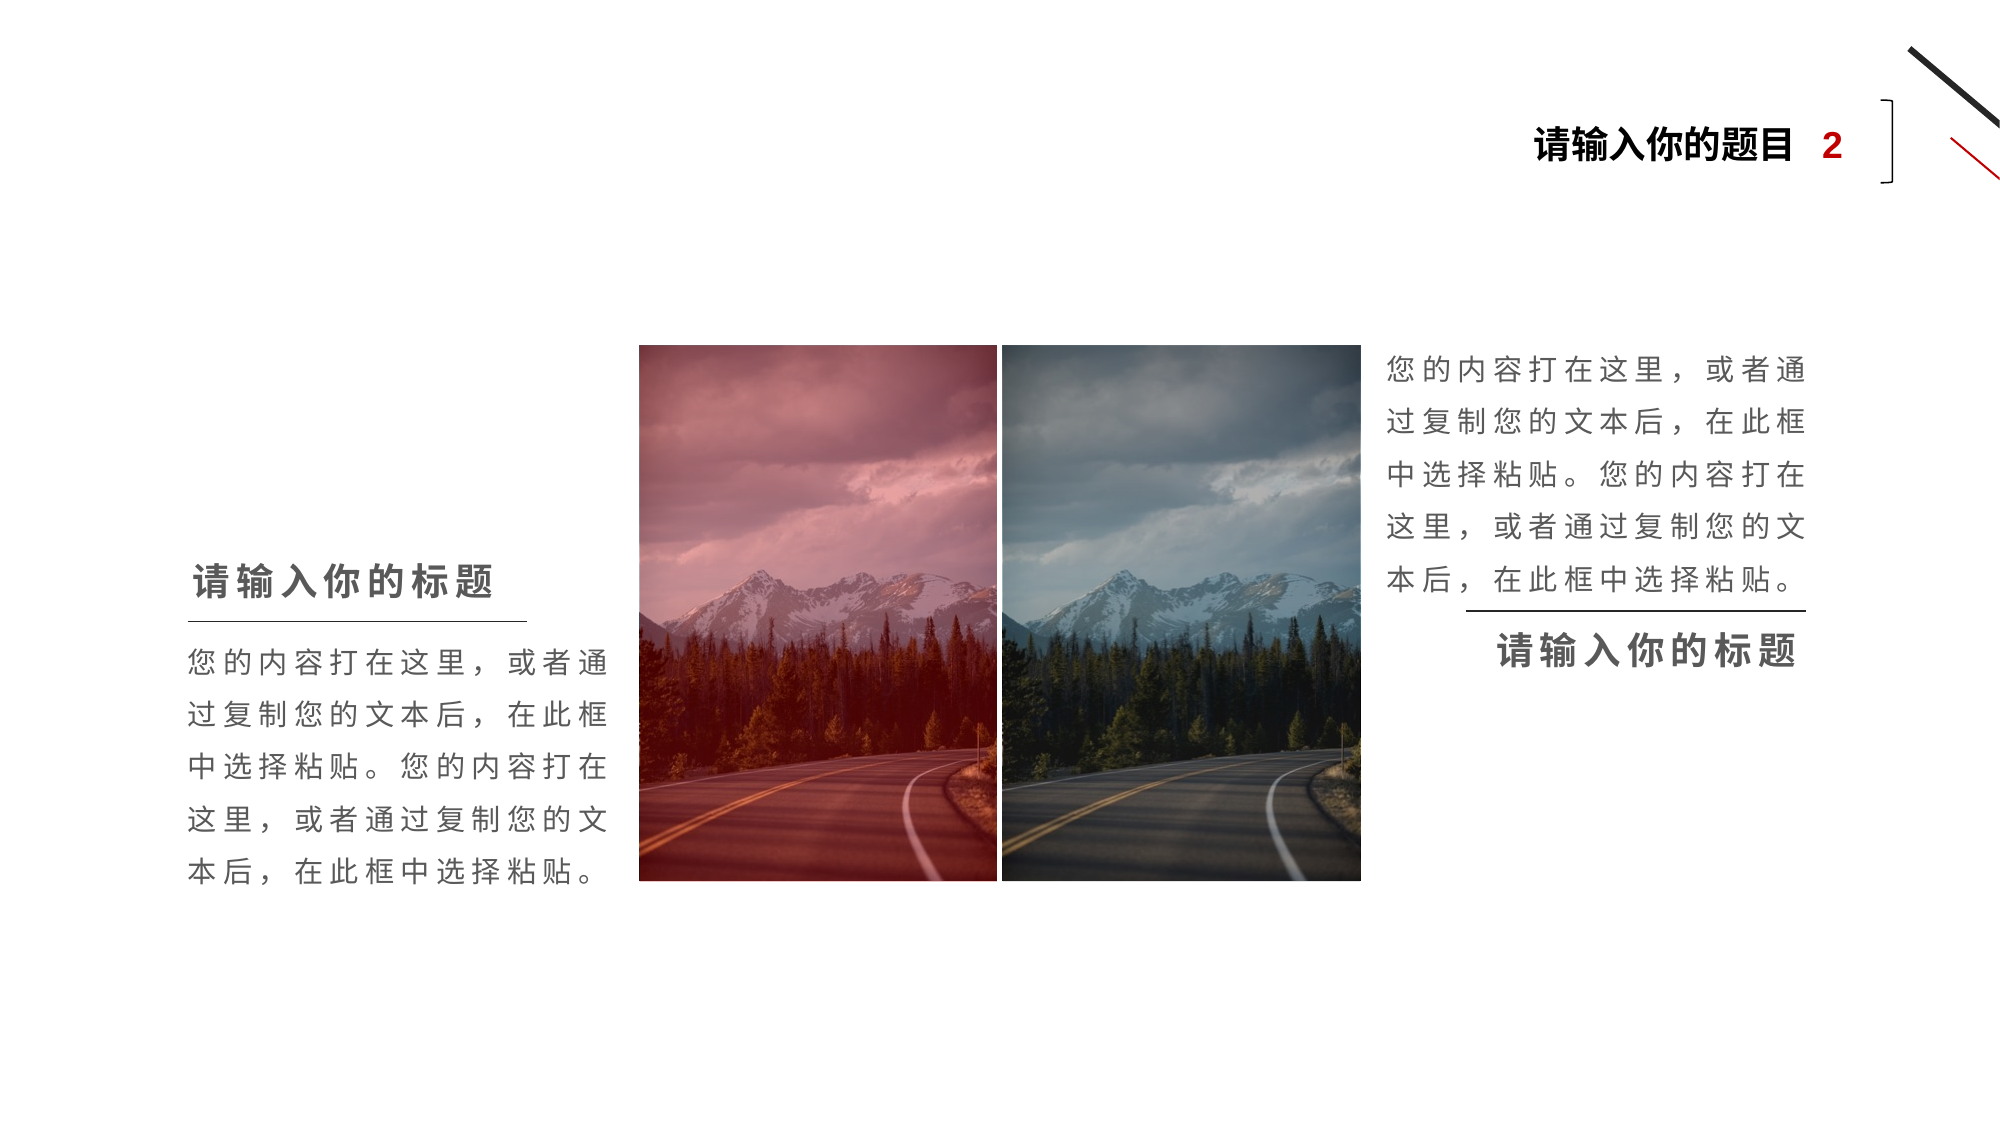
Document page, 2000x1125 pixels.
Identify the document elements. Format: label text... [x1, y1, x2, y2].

picture [639, 345, 998, 882]
text_box [1880, 99, 1894, 184]
text_box 请输入你的标题 [1481, 619, 1812, 680]
picture [1002, 345, 1361, 882]
text_box 请输入你的题目 2 [1518, 113, 1858, 174]
text_box 您的内容打在这里，或者通过复制您的文本后，在此框中选择粘贴。您的内容打在这里，或者通过复制您的文本后，在此框中选择粘贴。 [1371, 326, 1851, 656]
text_box 请输入你的标题 [177, 550, 508, 611]
text_box 您的内容打在这里，或者通过复制您的文本后，在此框中选择粘贴。您的内容打在这里，或者通过复制您的文本后，在此框中选择粘贴。 [172, 619, 652, 896]
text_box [1909, 48, 2000, 192]
